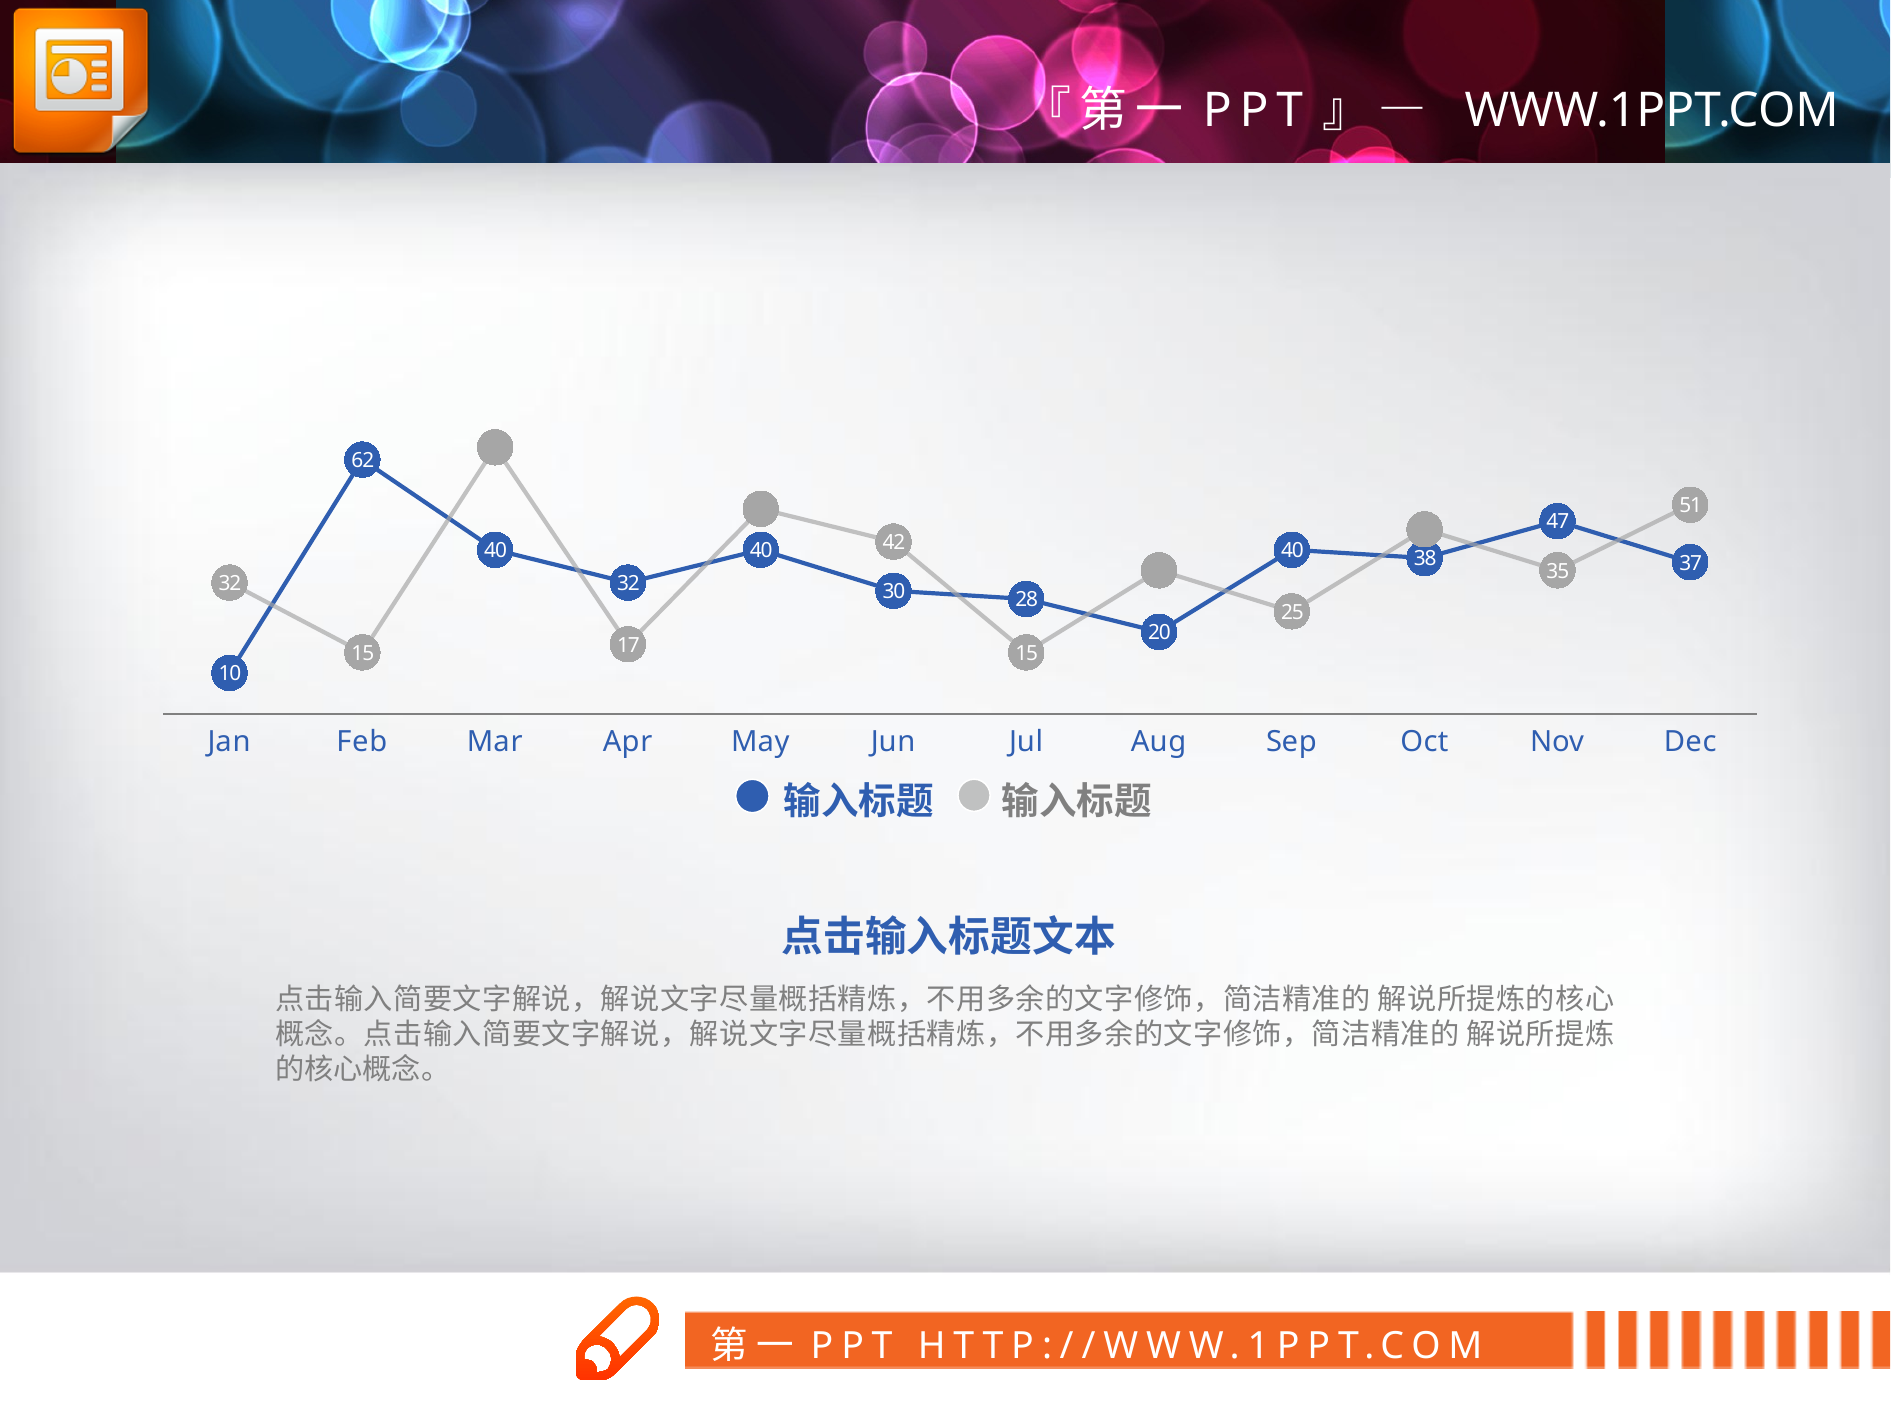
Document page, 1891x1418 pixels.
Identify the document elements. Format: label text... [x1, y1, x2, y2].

text_box 点击输入简要文字解说，解说文字尽量概括精炼，不用多余的文字修饰，简洁精准的 解说所提炼的核心概念。点击输入简要文字解说，解说文字尽量概括精炼，不用多余的文字修饰，简洁精准的 解说所提炼的核心概念。 [274, 980, 1616, 1086]
picture [0, 0, 1891, 1275]
text_box [735, 782, 770, 813]
text_box [957, 782, 991, 812]
chart [129, 294, 1791, 771]
text_box 输入标题 [986, 782, 1200, 830]
picture [685, 1311, 1891, 1369]
text_box 点击输入标题文本 [781, 909, 1120, 960]
text_box 输入标题 [769, 782, 982, 830]
